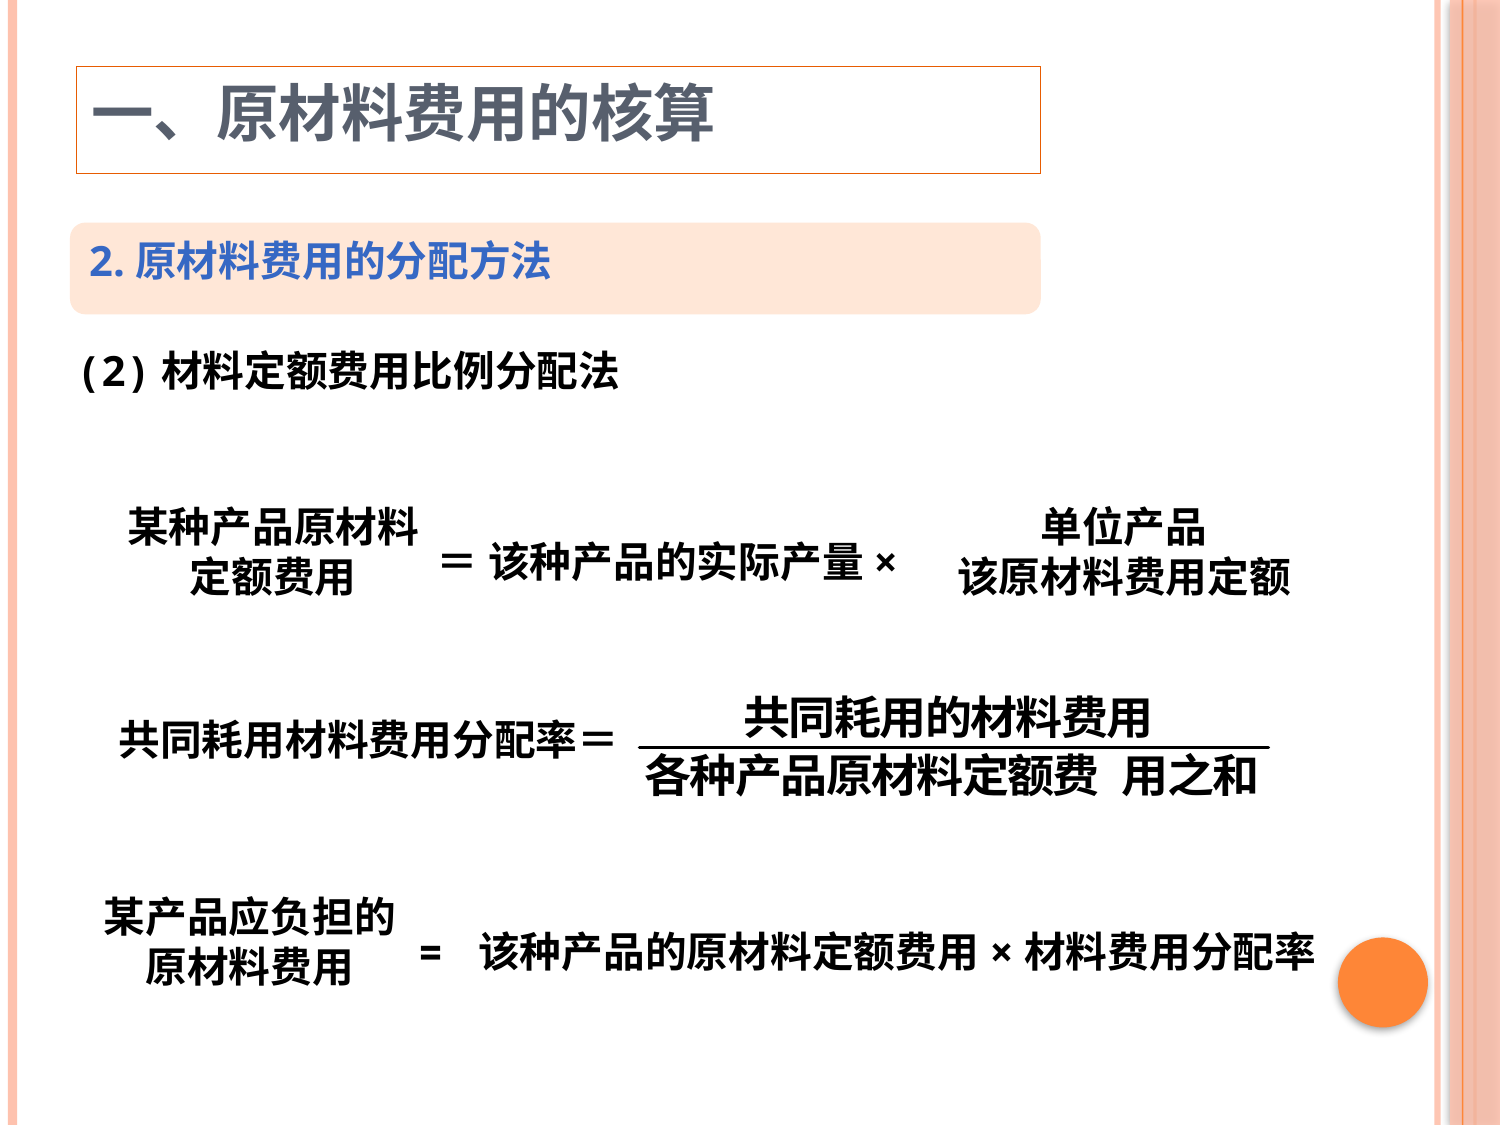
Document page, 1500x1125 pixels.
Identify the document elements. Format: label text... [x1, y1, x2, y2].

text_box 一、原材料费用的核算 [76, 66, 1041, 174]
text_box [109, 492, 1319, 611]
text_box (2)材料定额费用比例分配法 [61, 337, 645, 403]
text_box 2.原材料费用的分配方法 [69, 222, 1041, 315]
text_box = 该种产品的原材料定额费用×材料费用分配率 [411, 918, 1341, 984]
text_box 某产品应负担的 原材料费用 [88, 882, 411, 998]
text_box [99, 681, 1286, 813]
